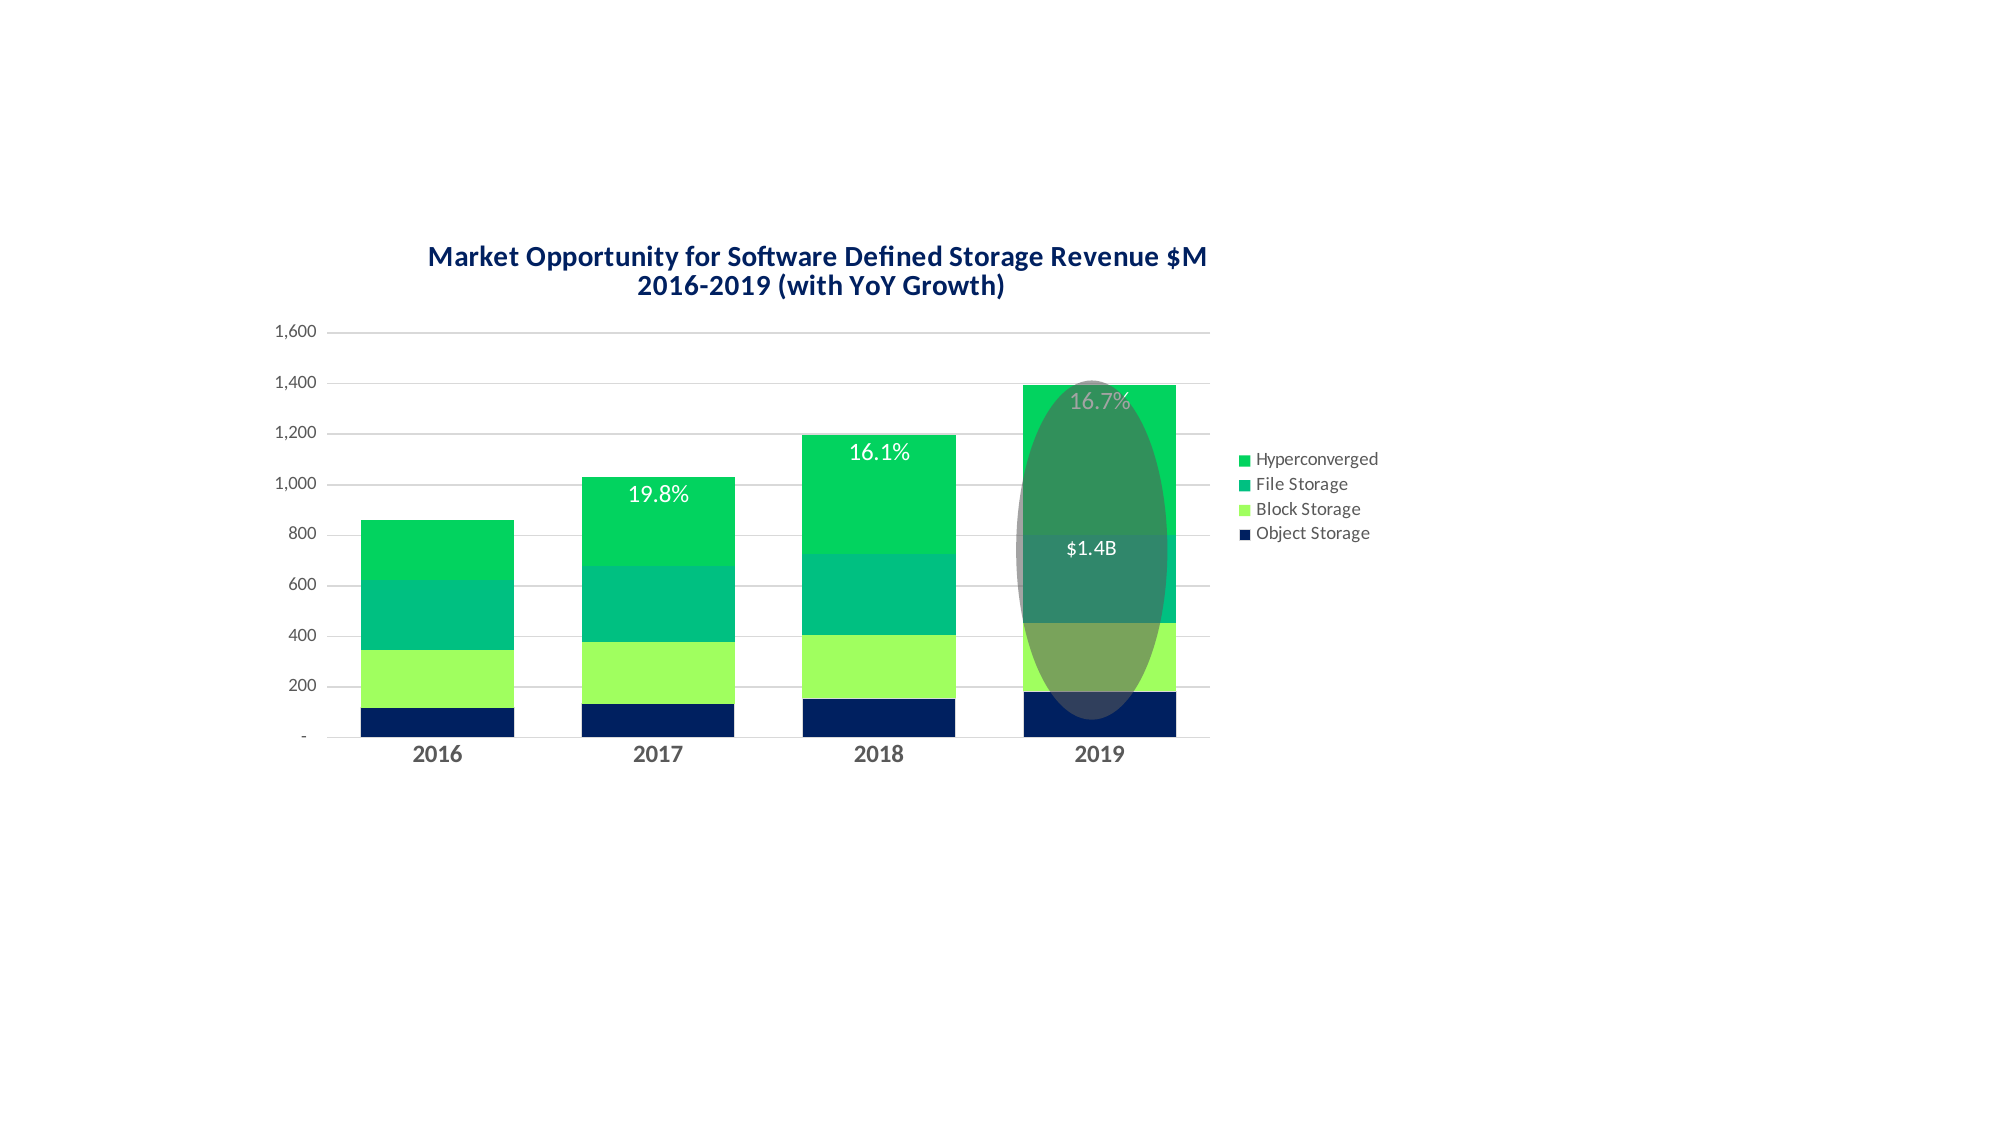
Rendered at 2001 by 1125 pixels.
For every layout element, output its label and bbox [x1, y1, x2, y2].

chart [246, 216, 1397, 780]
